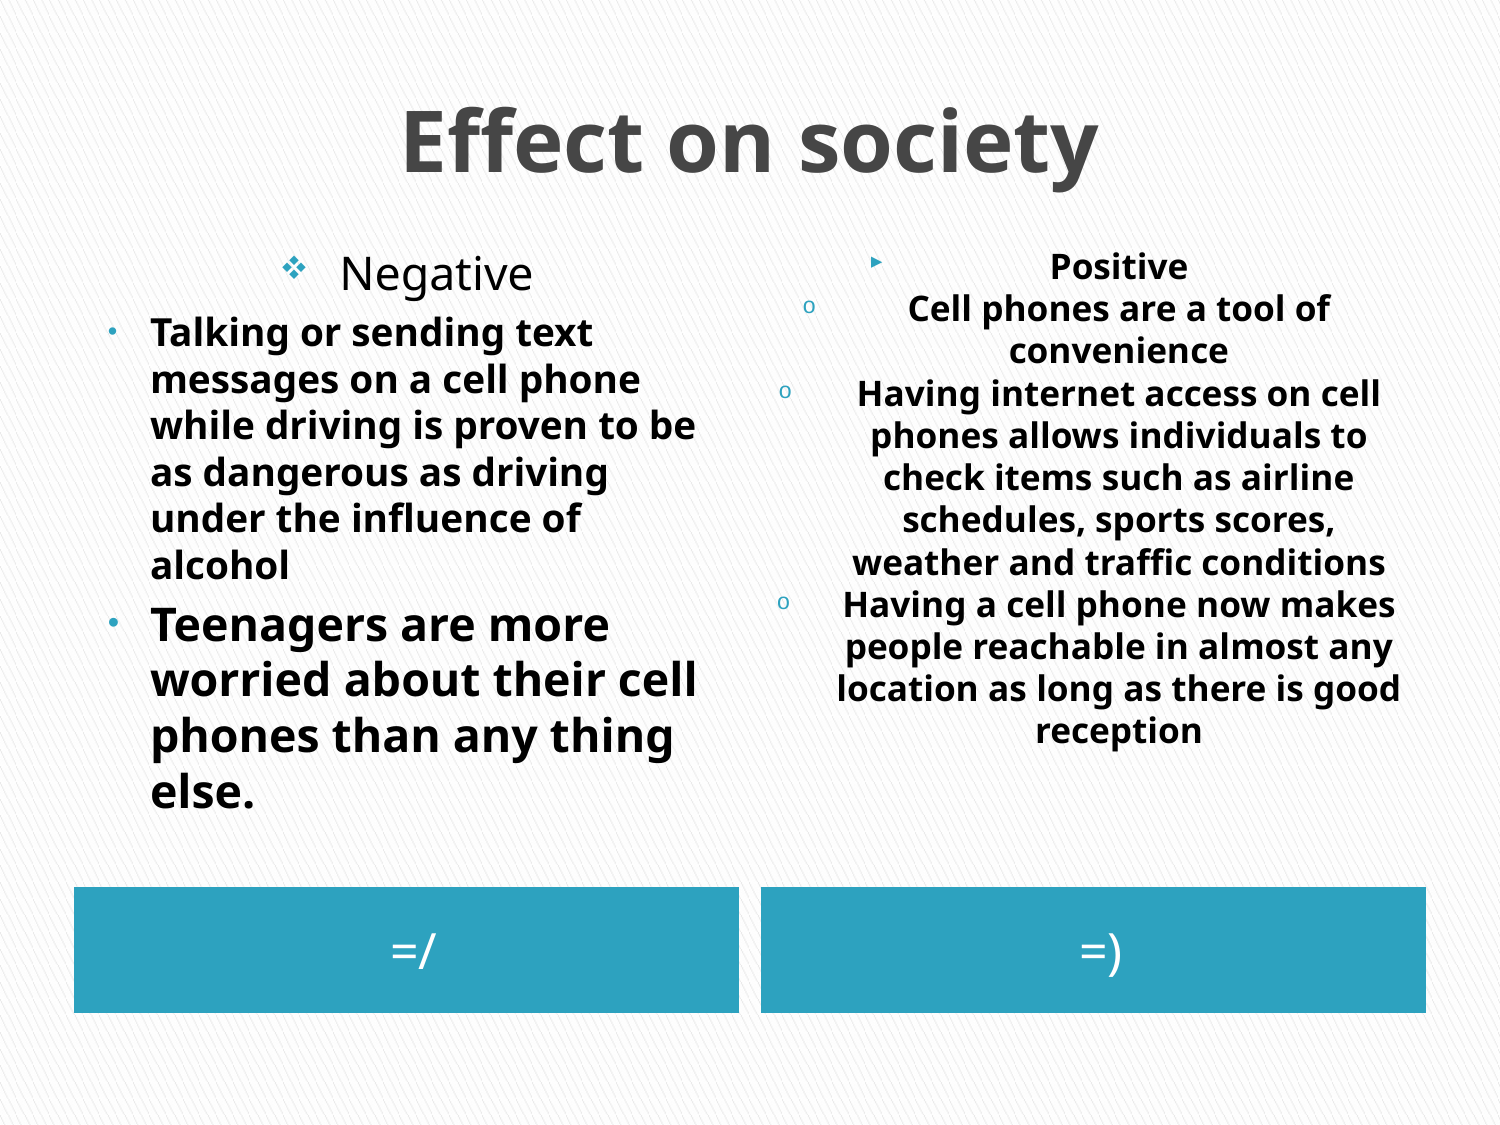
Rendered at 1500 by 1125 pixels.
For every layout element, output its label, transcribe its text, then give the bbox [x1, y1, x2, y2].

list =/ [74, 887, 739, 1013]
title Effect on society [75, 44, 1425, 233]
list =) [761, 887, 1426, 1013]
list Negative Talking or sending text messages on a cell phone while driving is proven to be as dangerous as driving under the influence of alcohol Teenagers are more worried about their cell phones than any thing else. [75, 236, 738, 884]
list Positive Cell phones are a tool of convenience Having internet access on cell phones allows individuals to check items such as airline schedules, sports scores, weather and traffic conditions Having a cell phone now makes people reachable in almost any location as long as there is good reception [761, 236, 1425, 884]
